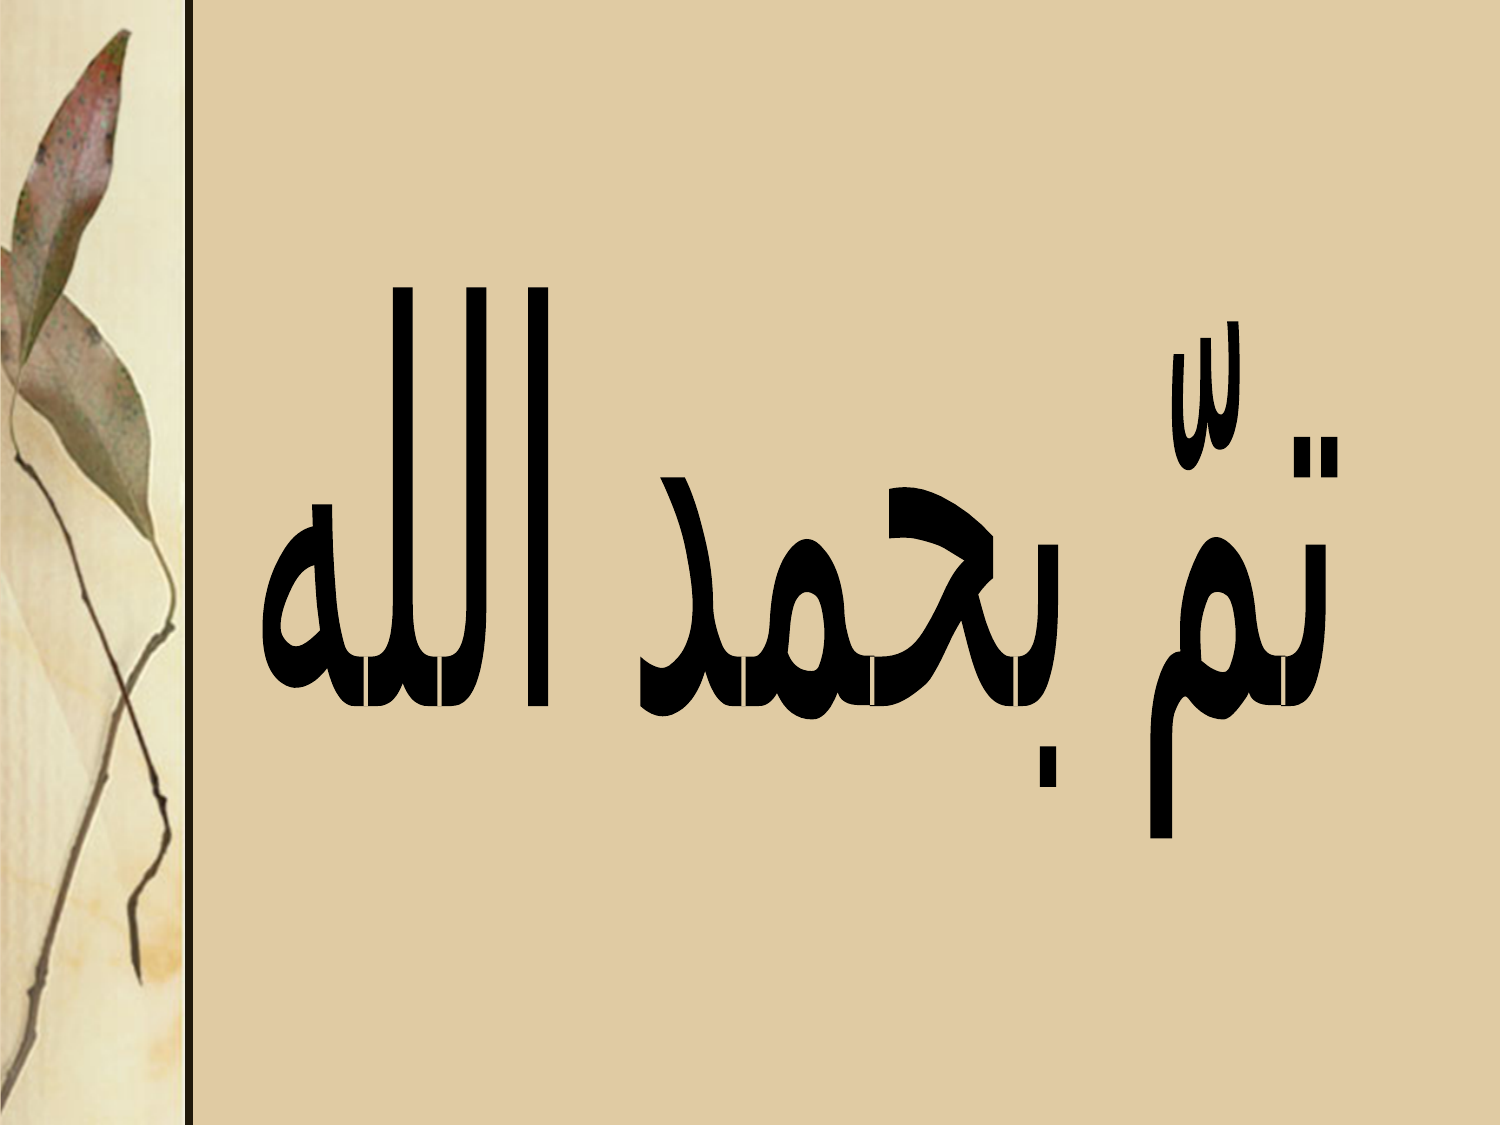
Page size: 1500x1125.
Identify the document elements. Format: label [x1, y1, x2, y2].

picture [0, 0, 185, 1125]
